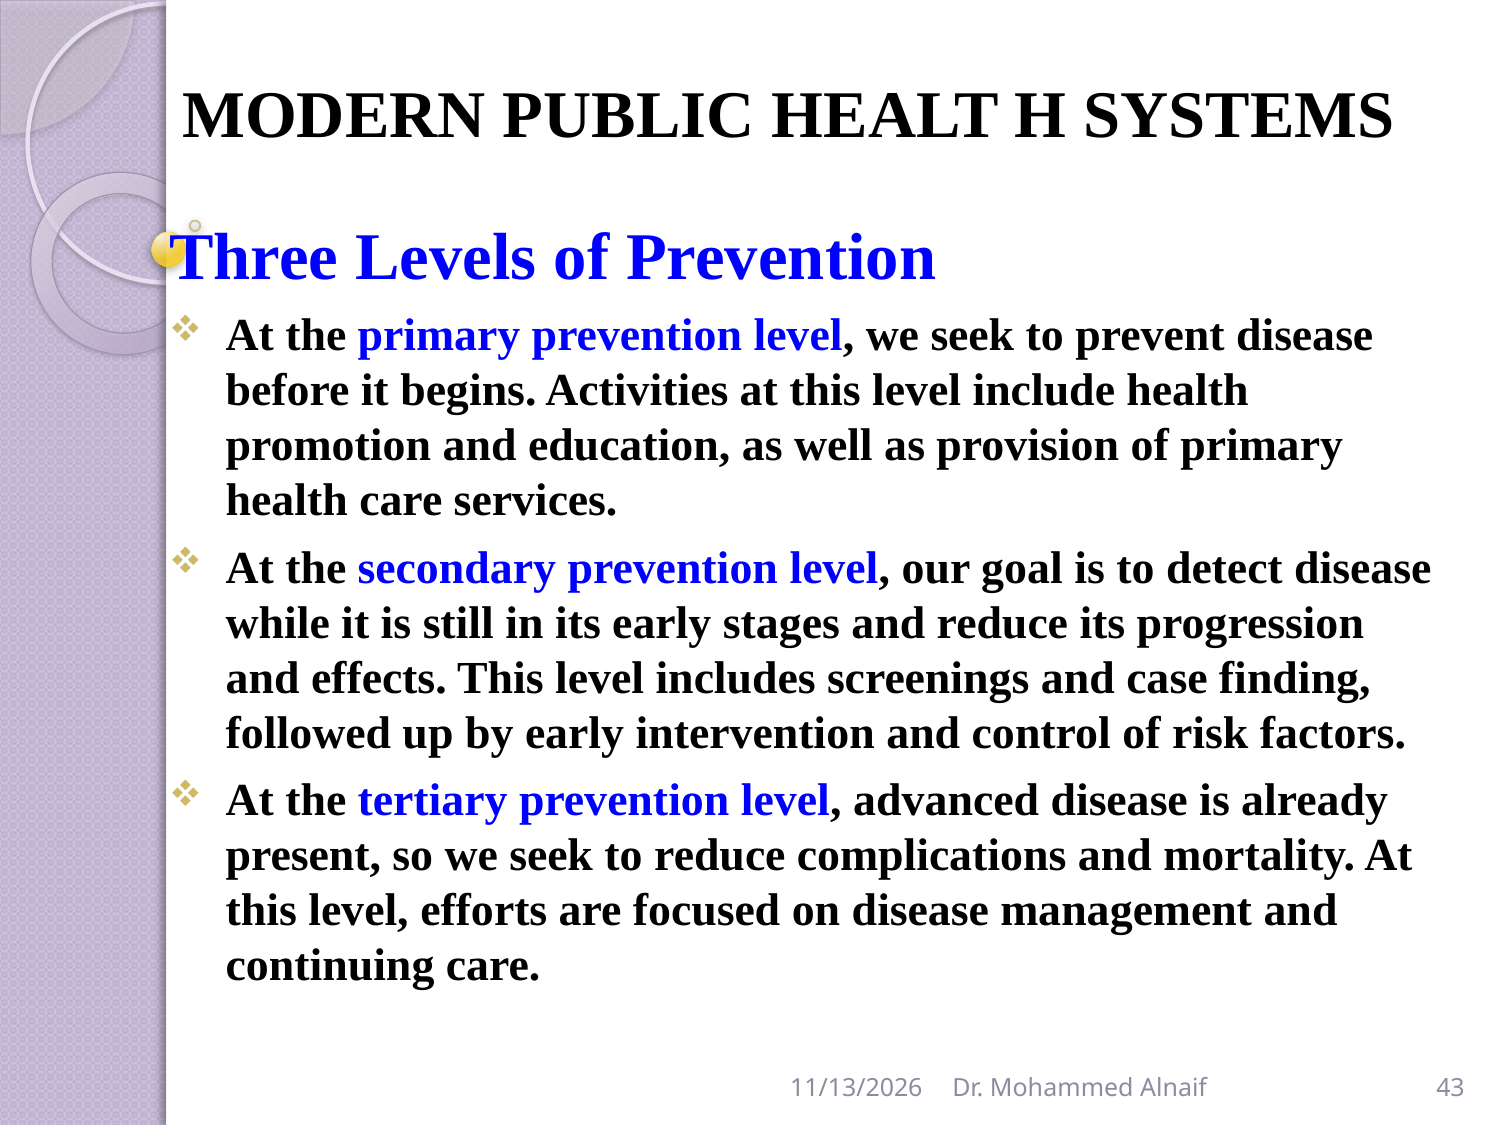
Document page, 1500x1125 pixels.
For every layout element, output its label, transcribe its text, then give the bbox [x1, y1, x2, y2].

subtitle Three Levels of Prevention At the primary prevention level, we seek to prevent disease before it begins. Activities at this level include health promotion and education, as well as provision of primary health care services. At the secondary prevention level, our goal is to detect disease while it is still in its early stages and reduce its progression and effects. This level includes screenings and case finding, followed up by early intervention and control of risk factors. At the tertiary prevention level, advanced disease is already present, so we seek to reduce complications and mortality. At this level, efforts are focused on disease management and continuing care. [150, 212, 1463, 1025]
footer Dr. Mohammed Alnaif [937, 1034, 1413, 1113]
title MODERN PUBLIC HEALT H SYSTEMS [137, 62, 1413, 159]
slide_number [587, 1034, 937, 1113]
slide_number 43 [1413, 1034, 1488, 1113]
